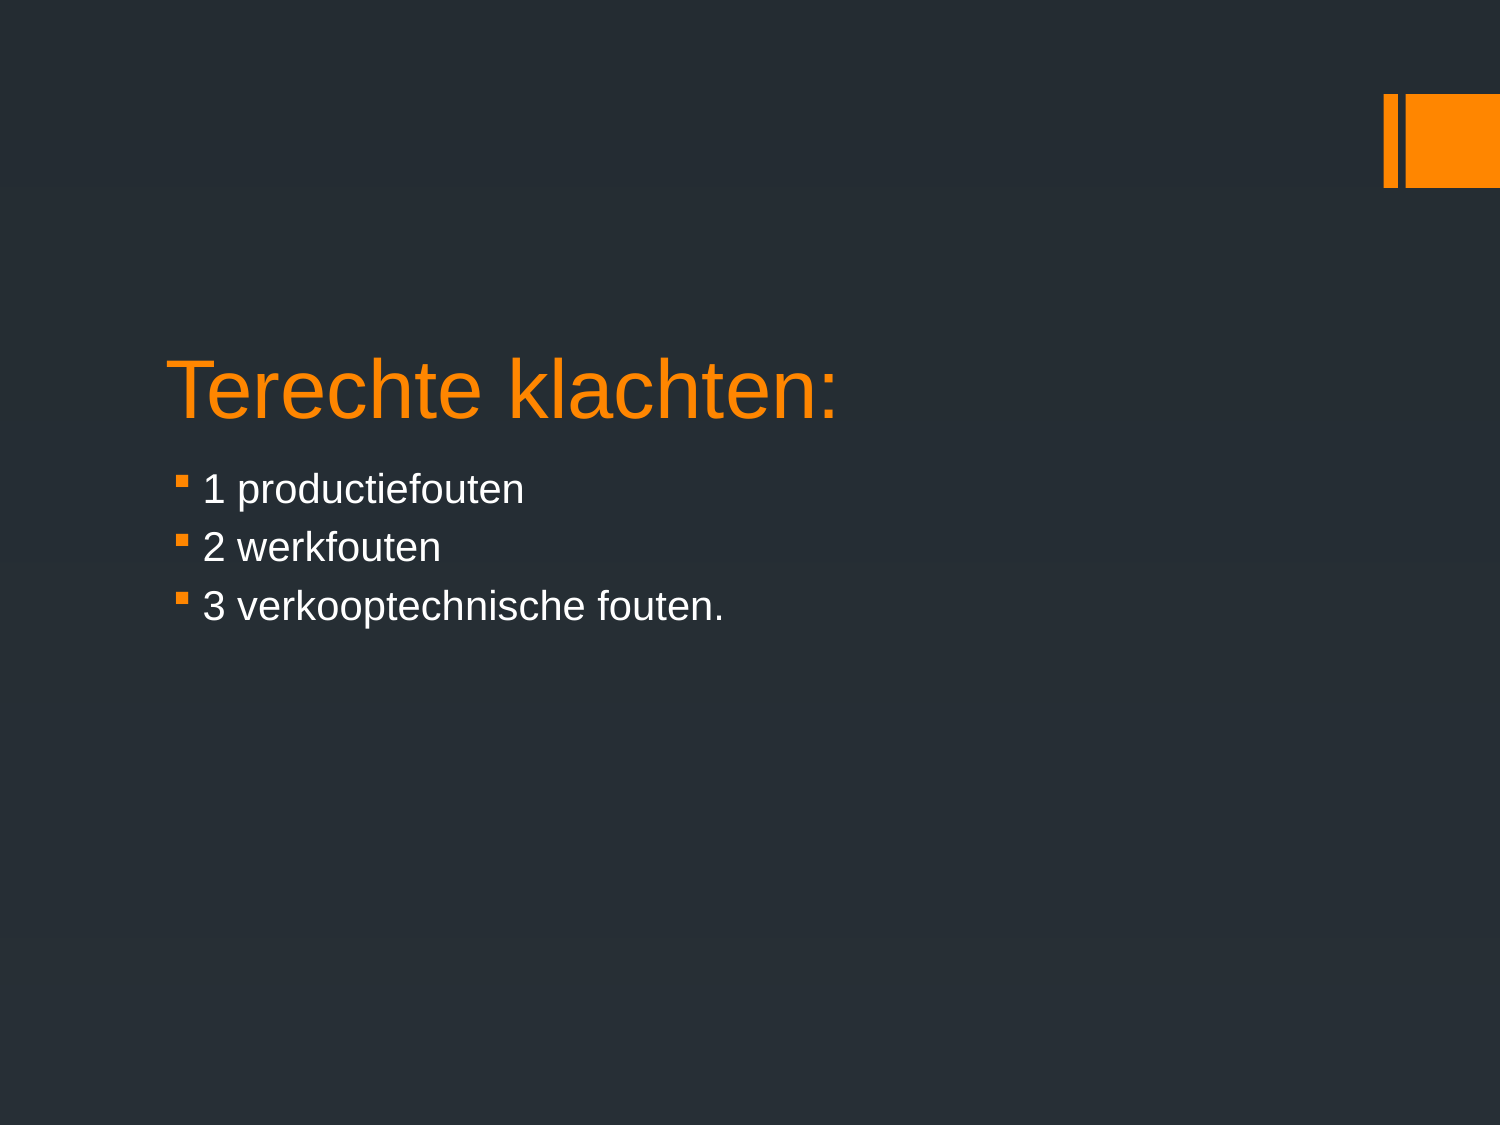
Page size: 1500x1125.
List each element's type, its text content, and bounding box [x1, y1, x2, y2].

title Terechte klachten: [150, 253, 1350, 443]
list 1 productiefouten 2 werkfouten 3 verkooptechnische fouten. [150, 454, 1350, 1035]
